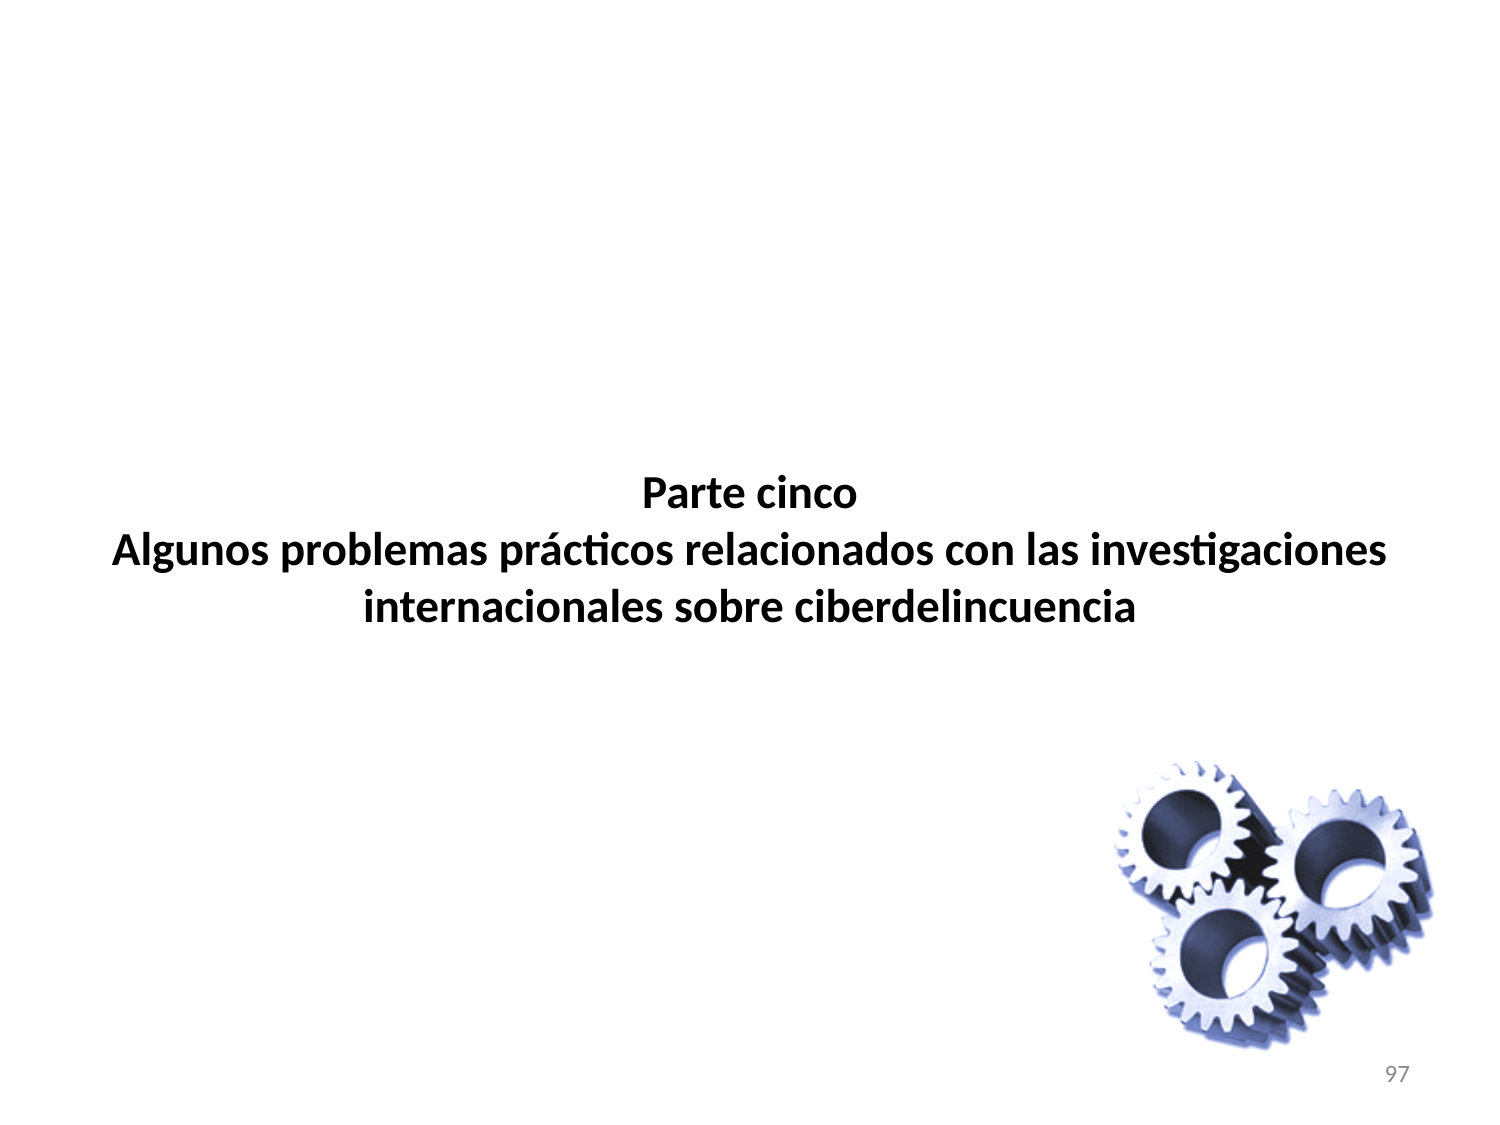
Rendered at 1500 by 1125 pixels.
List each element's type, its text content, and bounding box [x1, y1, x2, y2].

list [1112, 761, 1436, 1052]
title Parte cinco Algunos problemas prácticos relacionados con las investigaciones internacionales sobre ciberdelincuencia [75, 453, 1425, 641]
slide_number 97 [1074, 1042, 1425, 1103]
